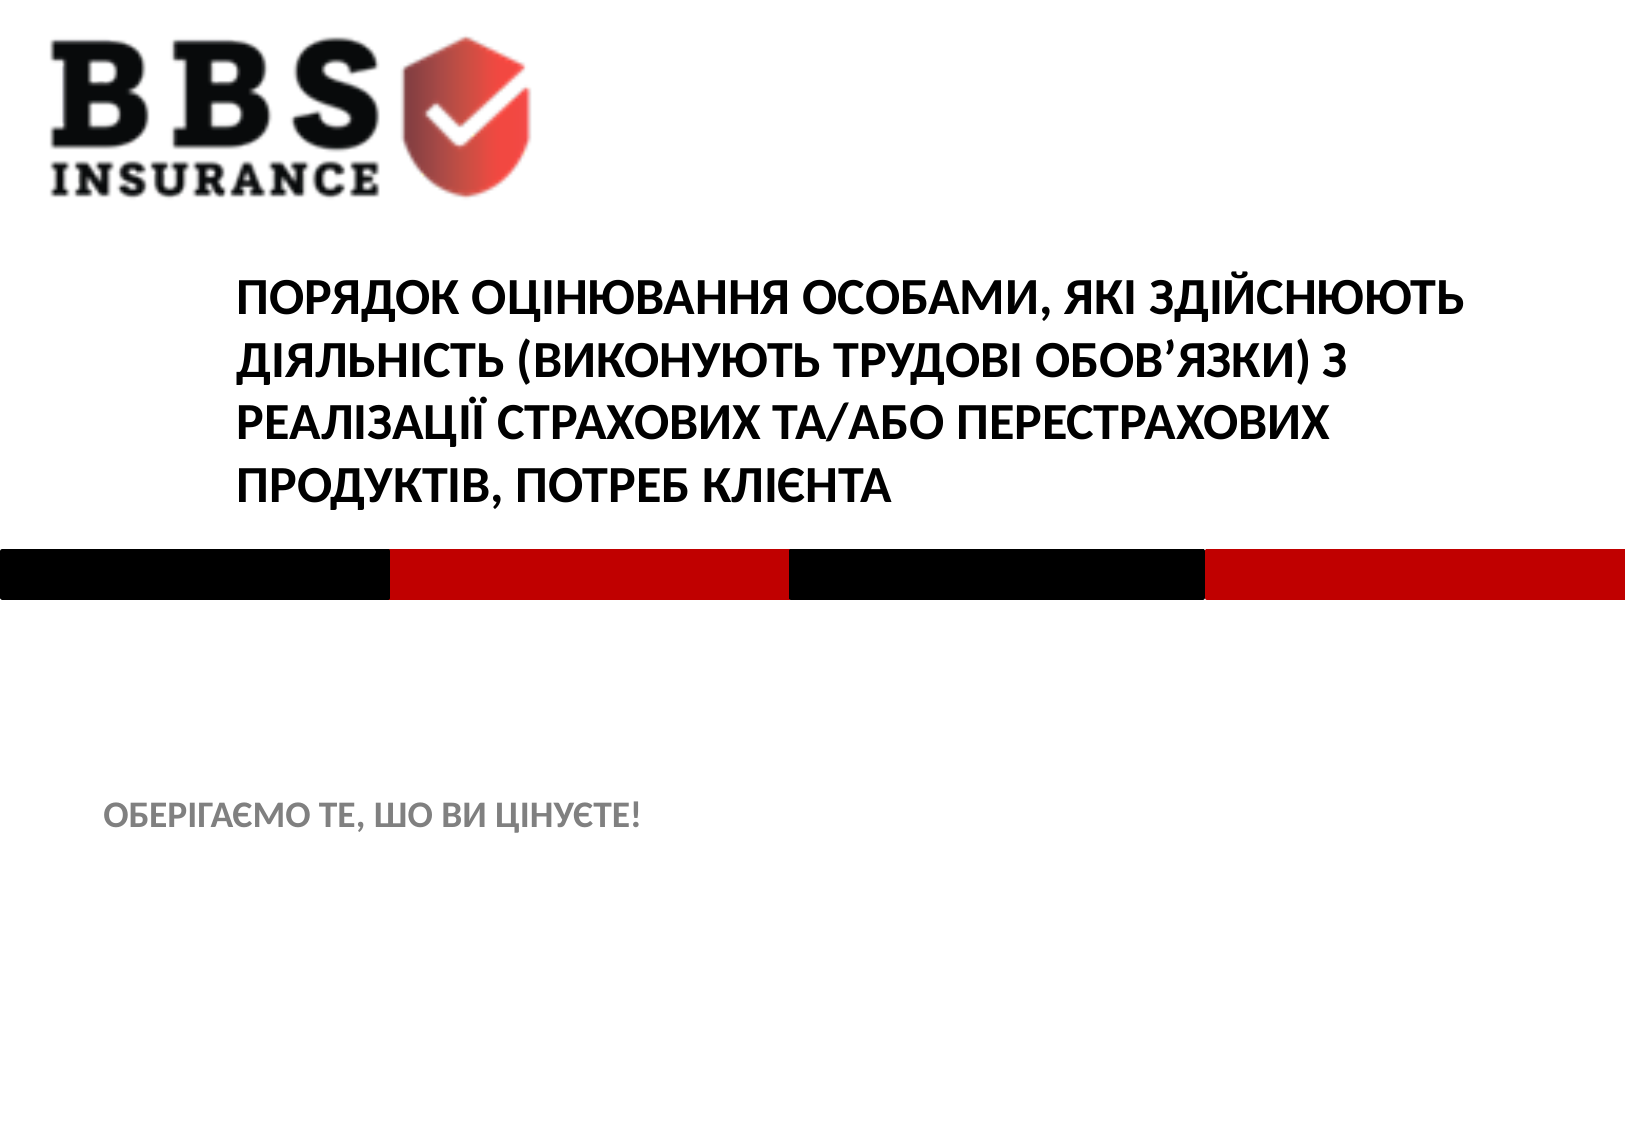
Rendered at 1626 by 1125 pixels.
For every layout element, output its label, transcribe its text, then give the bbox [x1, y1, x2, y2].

text_box ОБЕРІГАЄМО ТЕ, ШО ВИ ЦІНУЄТЕ! [88, 783, 658, 843]
text_box [390, 549, 789, 600]
text_box [789, 549, 1205, 600]
text_box [1205, 549, 1625, 600]
text_box [0, 549, 390, 600]
text_box ПОРЯДОК ОЦІНЮВАННЯ ОСОБАМИ, ЯКІ ЗДІЙСНЮЮТЬ ДІЯЛЬНІСТЬ (ВИКОНУЮТЬ ТРУДОВІ ОБОВ’ЯЗКИ) З РЕАЛІЗАЦІЇ СТРАХОВИХ ТА/АБО ПЕРЕСТРАХОВИХ ПРОДУКТІВ, ПОТРЕБ КЛІЄНТА [221, 255, 1593, 520]
picture [38, 26, 541, 210]
